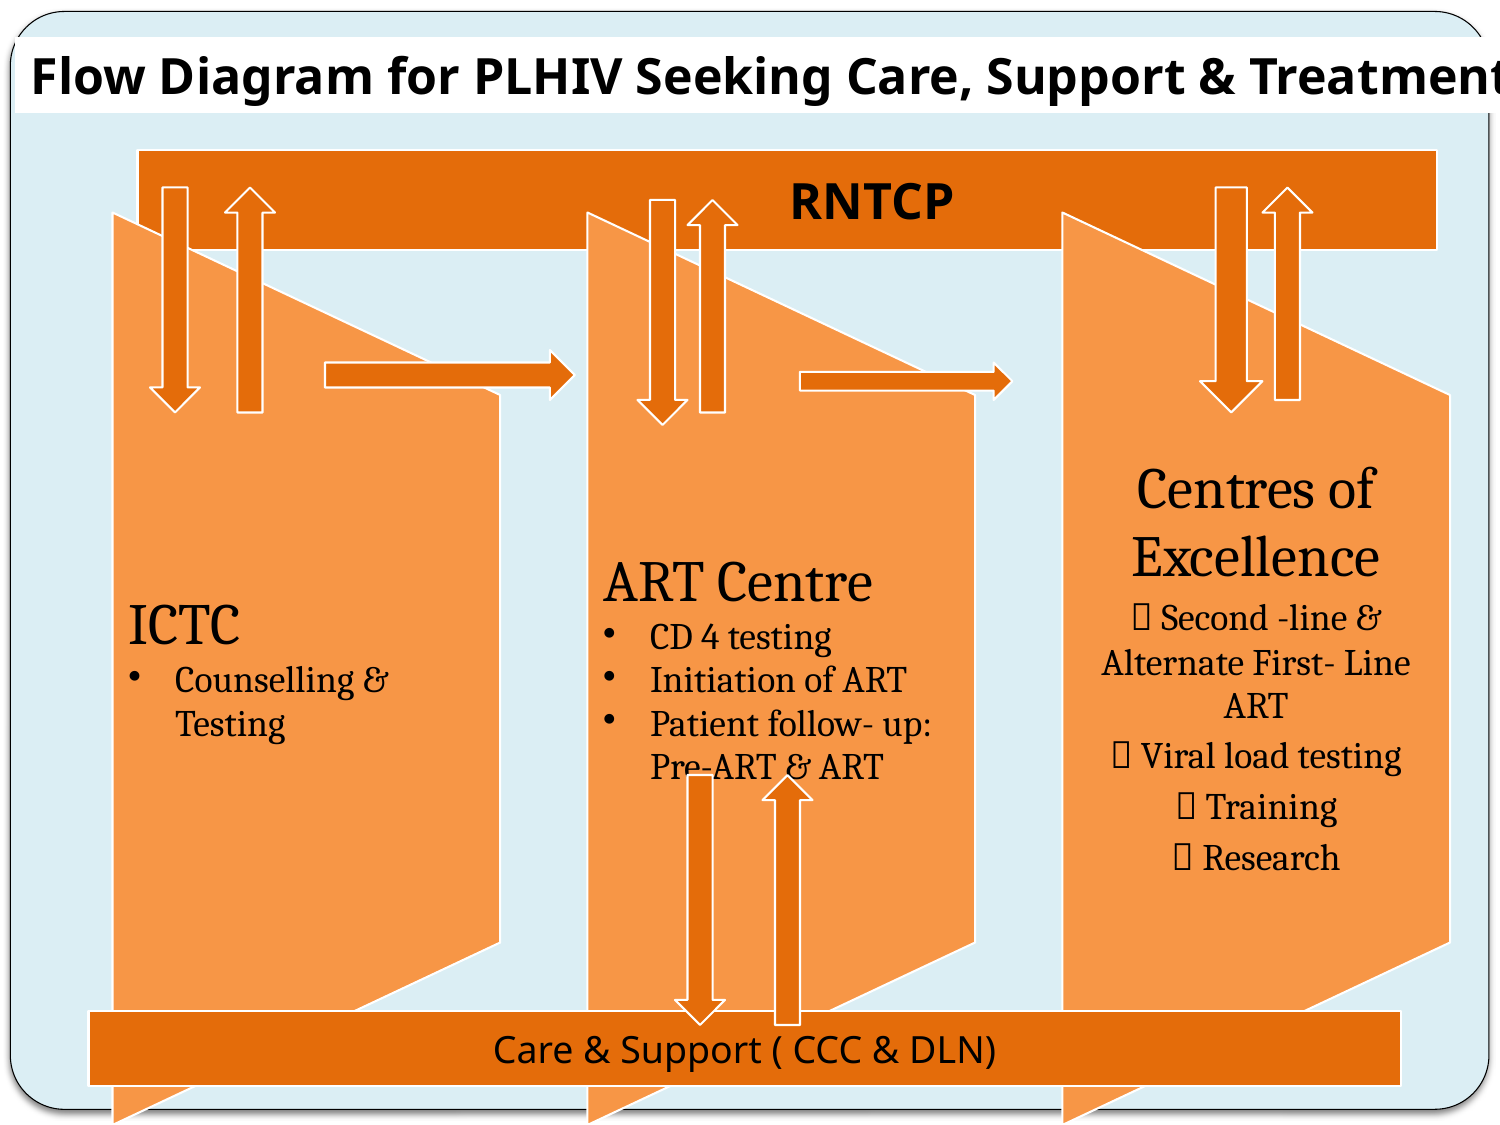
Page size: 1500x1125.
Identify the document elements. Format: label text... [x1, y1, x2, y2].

text_box Flow Diagram for PLHIV Seeking Care, Support & Treatment [15, 37, 1500, 113]
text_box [88, 149, 1451, 1125]
